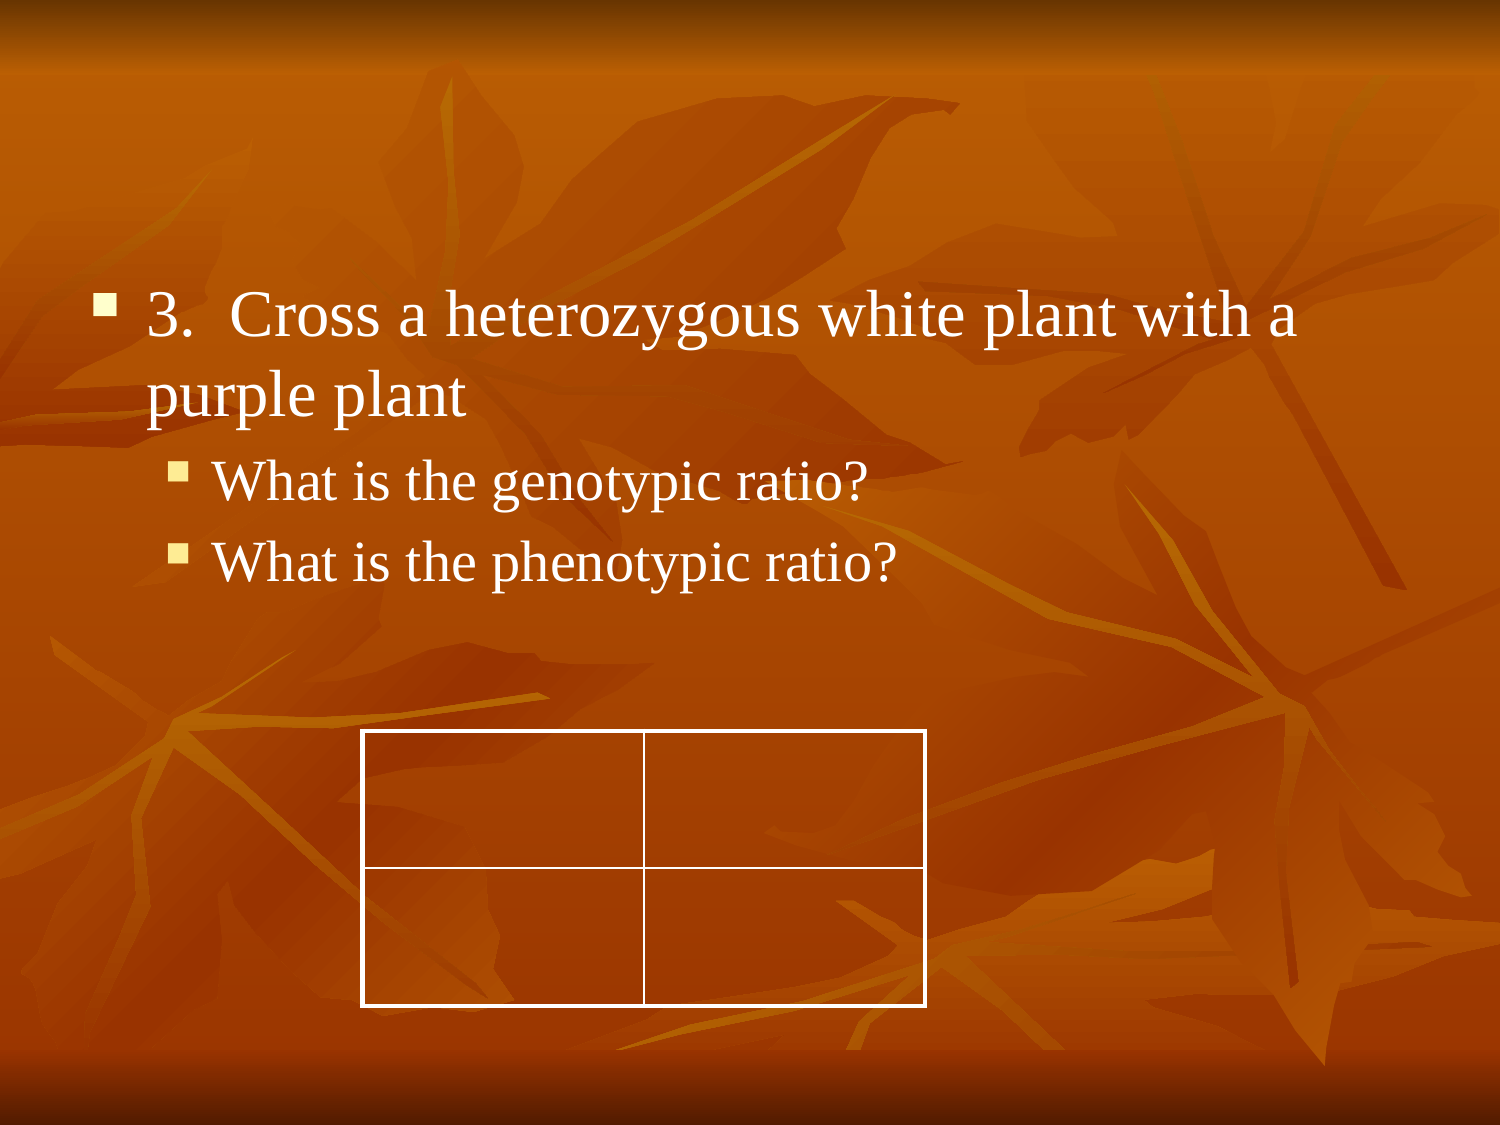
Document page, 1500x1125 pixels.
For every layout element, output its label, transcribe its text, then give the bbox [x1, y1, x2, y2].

table_cell [365, 869, 643, 1004]
table_header [645, 733, 923, 867]
list 3. Cross a heterozygous white plant with a purple plant What is the genotypic ratio? What is the phenotypic ratio? [74, 262, 1426, 1006]
table_cell [645, 869, 923, 1004]
table_header [365, 733, 643, 867]
